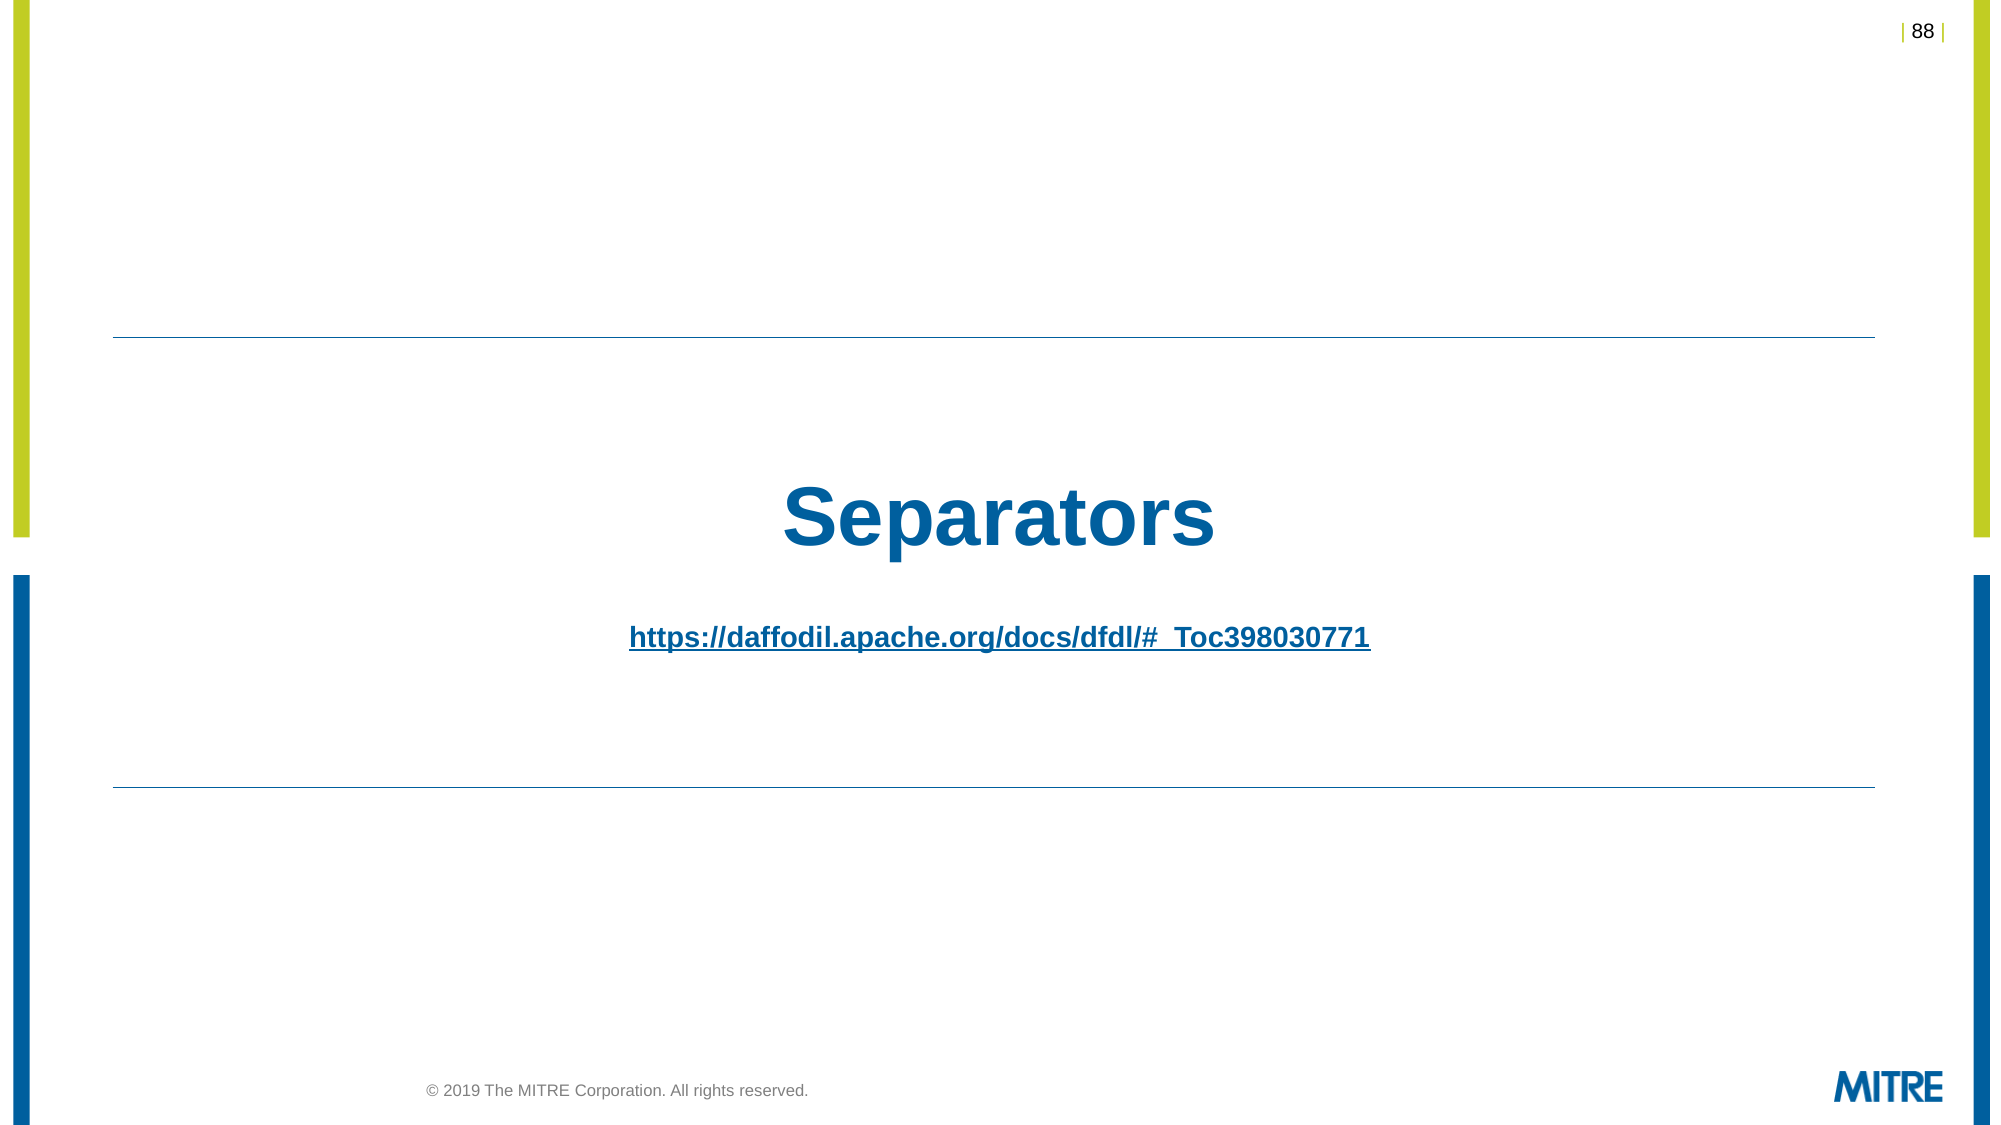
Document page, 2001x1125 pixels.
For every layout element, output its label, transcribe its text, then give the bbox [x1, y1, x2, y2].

title Separators https://daffodil.apache.org/docs/dfdl/#_Toc398030771 [112, 413, 1888, 710]
footer © 2019 The MITRE Corporation. All rights reserved. [0, 1069, 1237, 1110]
picture [1834, 1068, 1945, 1109]
